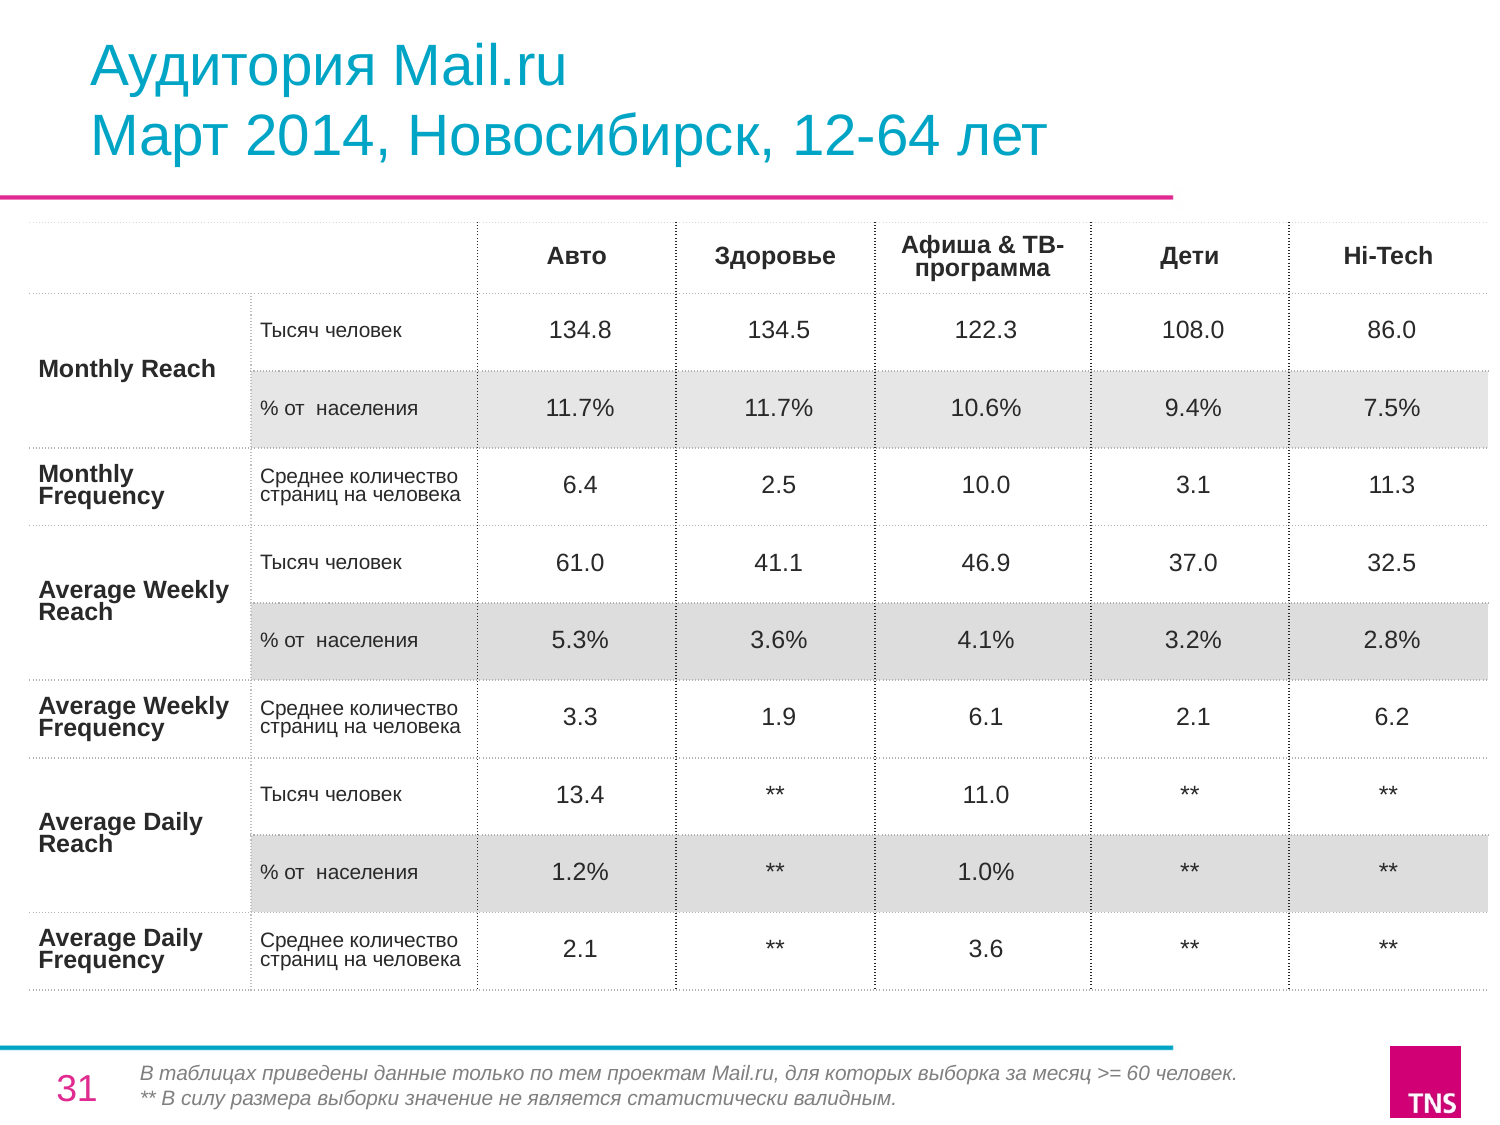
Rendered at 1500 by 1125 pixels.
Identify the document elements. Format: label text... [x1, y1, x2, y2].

table_header Афиша & ТВ-программа [875, 223, 1091, 294]
table_cell ** [676, 835, 875, 912]
table_cell 10.6% [875, 371, 1091, 448]
table_cell % от населения [251, 835, 478, 912]
table_cell 11.0 [875, 758, 1091, 835]
table_cell ** [1289, 835, 1488, 912]
table_cell 122.3 [875, 294, 1091, 371]
table_cell 1.0% [875, 835, 1091, 912]
table_cell 10.0 [875, 448, 1091, 526]
table_header Дети [1091, 223, 1289, 294]
table_cell Тысяч человек [251, 758, 478, 835]
table_cell Monthly Frequency [29, 448, 251, 526]
table_header [29, 223, 478, 294]
table_cell ** [1289, 912, 1488, 990]
table_cell Среднее количество страниц на человека [251, 448, 478, 526]
table_cell 134.5 [676, 294, 875, 371]
table_cell ** [1091, 835, 1289, 912]
picture [0, 0, 1500, 1125]
title Аудитория Mail.ru Март 2014, Новосибирск, 12-64 лет [74, 8, 1476, 187]
table_cell 6.4 [478, 448, 676, 526]
table_cell 3.6 [875, 912, 1091, 990]
table_cell Monthly Reach [29, 294, 251, 448]
text_box В таблицах приведены данные только по тем проектам Mail.ru, для которых выборка за месяц >= 60 человек. ** В силу размера выборки значение не является статистически валидным. [124, 1052, 1463, 1117]
table_cell Тысяч человек [251, 294, 478, 371]
slide_number 31 [40, 1055, 392, 1125]
table_cell 3.3 [478, 680, 676, 758]
table_cell 5.3% [478, 603, 676, 680]
table_cell 4.1% [875, 603, 1091, 680]
table_header Здоровье [676, 223, 875, 294]
table_cell Среднее количество страниц на человека [251, 680, 478, 758]
table_cell 1.9 [676, 680, 875, 758]
table_cell 61.0 [478, 526, 676, 603]
table_cell 11.3 [1289, 448, 1488, 526]
table_cell Тысяч человек [251, 526, 478, 603]
table_cell ** [676, 912, 875, 990]
table_cell 37.0 [1091, 526, 1289, 603]
table_cell 134.8 [478, 294, 676, 371]
table_cell ** [676, 758, 875, 835]
table_cell 11.7% [478, 371, 676, 448]
table_cell 2.1 [1091, 680, 1289, 758]
table_cell 9.4% [1091, 371, 1289, 448]
table_cell 3.6% [676, 603, 875, 680]
table_cell 41.1 [676, 526, 875, 603]
table_cell Average Weekly Frequency [29, 680, 251, 758]
table_cell 46.9 [875, 526, 1091, 603]
table_cell 13.4 [478, 758, 676, 835]
table_cell Среднее количество страниц на человека [251, 912, 478, 990]
table_cell ** [1091, 912, 1289, 990]
table_cell ** [1091, 758, 1289, 835]
table_cell Average Daily Frequency [29, 912, 251, 990]
table_cell Average Daily Reach [29, 758, 251, 912]
table_header Авто [478, 223, 676, 294]
table_cell 2.5 [676, 448, 875, 526]
table_cell 11.7% [676, 371, 875, 448]
table_cell % от населения [251, 603, 478, 680]
table_cell % от населения [251, 371, 478, 448]
table_cell 1.2% [478, 835, 676, 912]
table_cell 6.1 [875, 680, 1091, 758]
table_cell 108.0 [1091, 294, 1289, 371]
table_cell 3.1 [1091, 448, 1289, 526]
table_cell 7.5% [1289, 371, 1488, 448]
table_cell 6.2 [1289, 680, 1488, 758]
table_cell Average Weekly Reach [29, 526, 251, 680]
table_cell 2.8% [1289, 603, 1488, 680]
table_header Hi-Tech [1289, 223, 1488, 294]
table_cell 3.2% [1091, 603, 1289, 680]
table_cell 2.1 [478, 912, 676, 990]
table_cell 32.5 [1289, 526, 1488, 603]
table_cell 86.0 [1289, 294, 1488, 371]
table_cell ** [1289, 758, 1488, 835]
